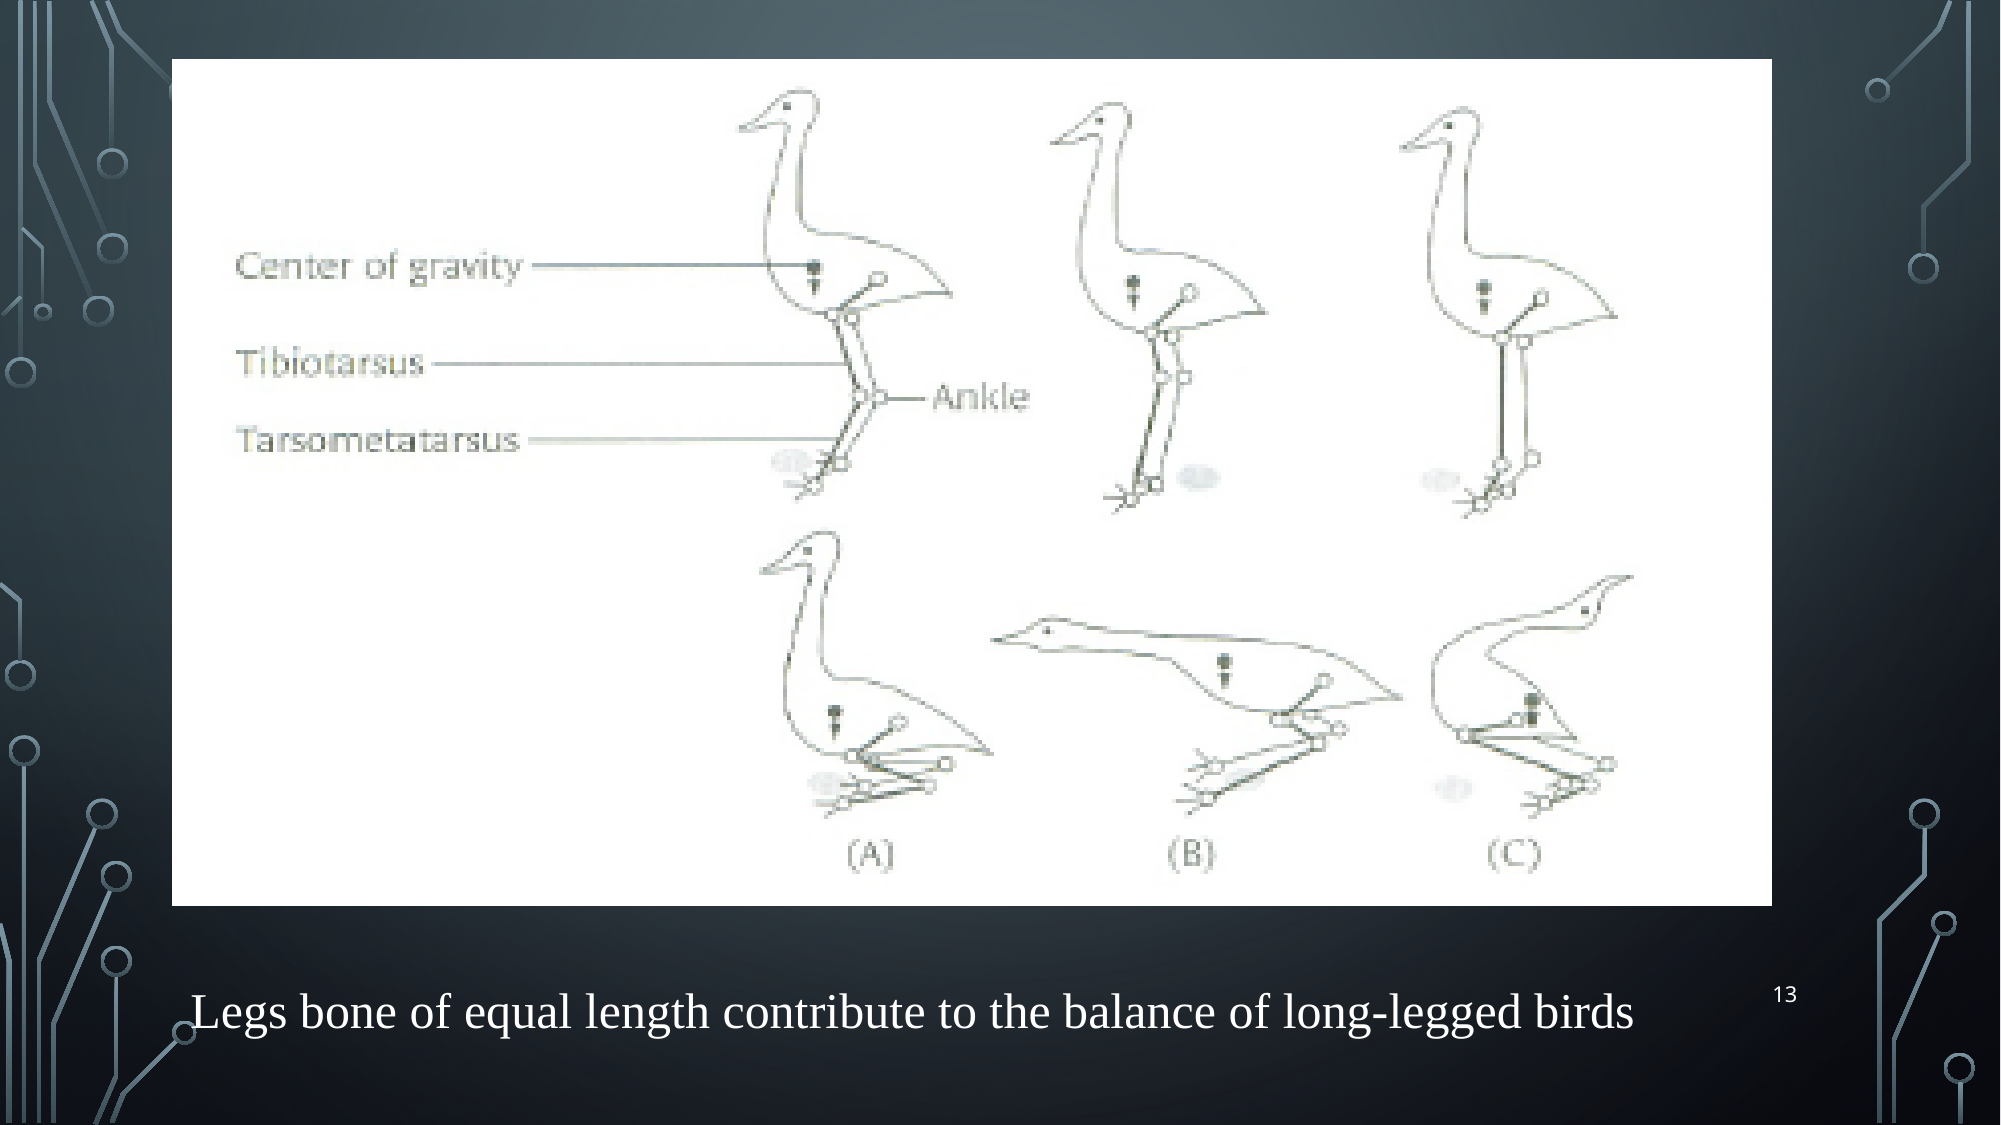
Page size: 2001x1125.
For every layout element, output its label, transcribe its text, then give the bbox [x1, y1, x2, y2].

title Legs bone of equal length contribute to the balance of long-legged birds [175, 950, 1901, 1074]
slide_number 13 [1685, 965, 1813, 1025]
picture [171, 59, 1772, 906]
